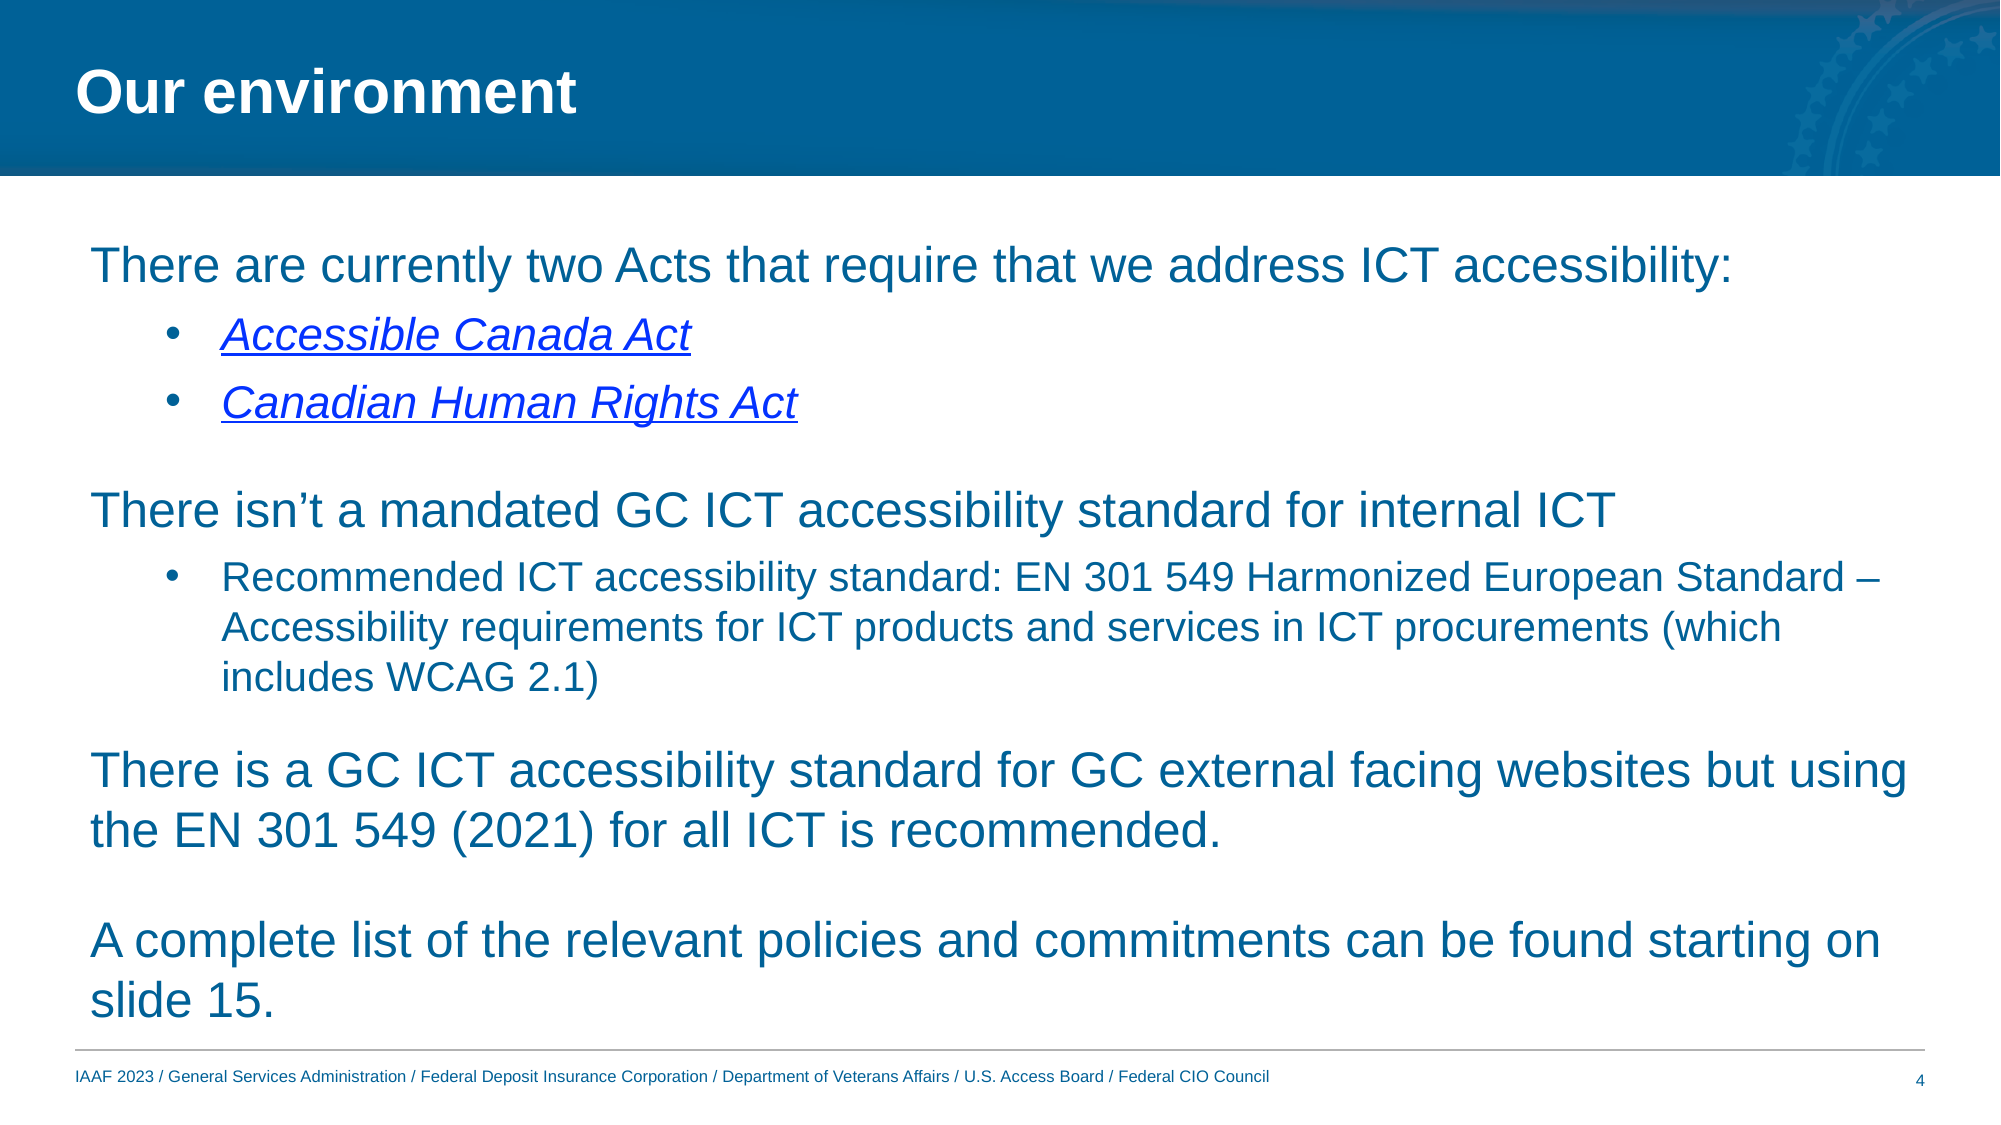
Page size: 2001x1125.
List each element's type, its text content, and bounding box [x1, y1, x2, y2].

slide_number 4 [1880, 1065, 1925, 1095]
title Our environment [75, 52, 1800, 128]
picture [0, 168, 666, 176]
picture [0, 0, 2000, 176]
list There are currently two Acts that require that we address ICT accessibility: Accessible Canada Act Canadian Human Rights Act There isn’t a mandated GC ICT accessibility standard for internal ICT Recommended ICT accessibility standard: EN 301 549 Harmonized European Standard – Accessibility requirements for ICT products and services in ICT procurements (which includes WCAG 2.1) There is a GC ICT accessibility standard for GC external facing websites but using the EN 301 549 (2021) for all ICT is recommended. A complete list of the relevant policies and commitments can be found starting on slide 15. [75, 224, 1925, 1035]
